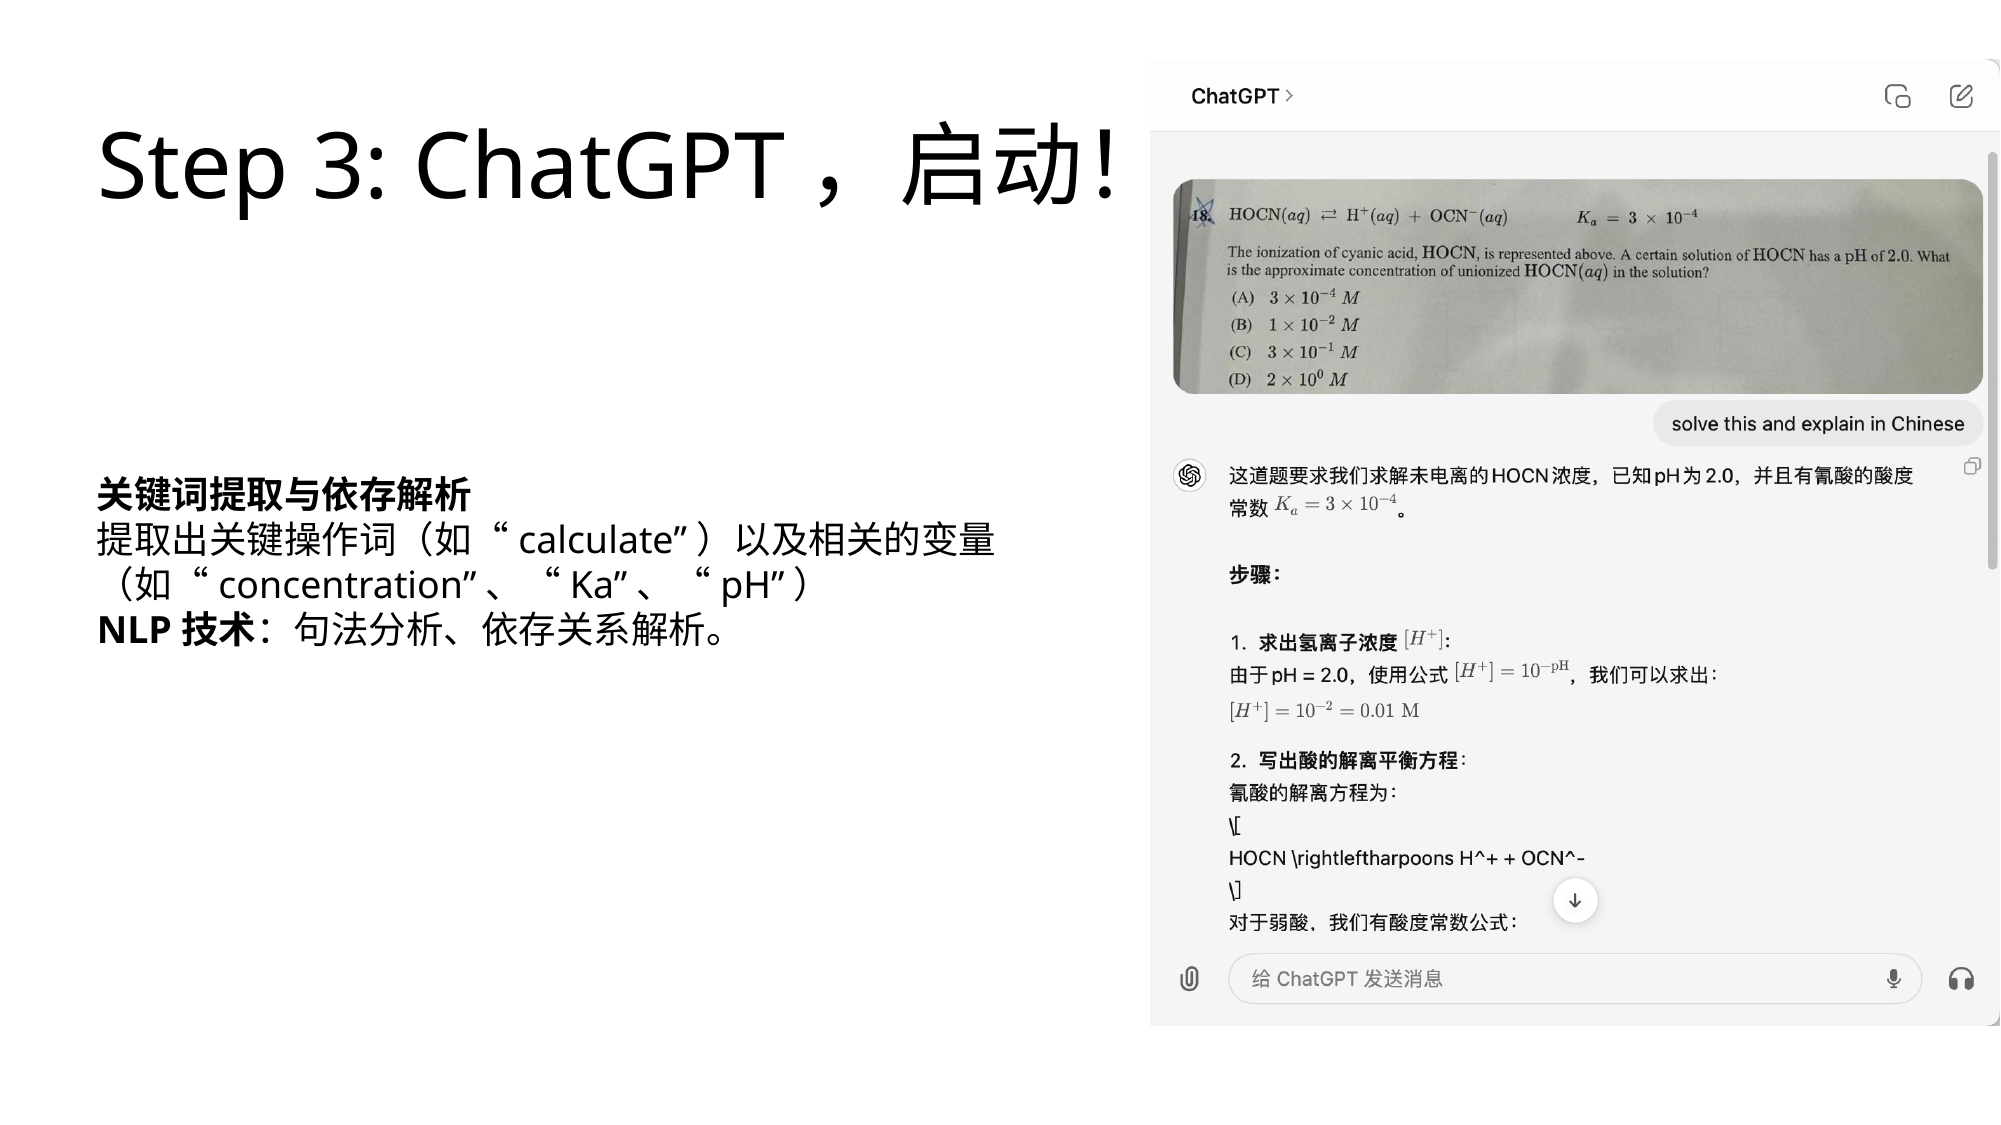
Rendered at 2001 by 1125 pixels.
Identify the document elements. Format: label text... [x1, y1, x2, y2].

title Step 3: ChatGPT，启动！ [82, 59, 1150, 278]
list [1150, 59, 2000, 1026]
text_box 关键词提取与依存解析 提取出关键操作词（如“calculate”）以及相关的变量（如“concentration”、“Ka”、“pH”） NLP技术：句法分析、依存关系解析。 [82, 463, 1079, 659]
